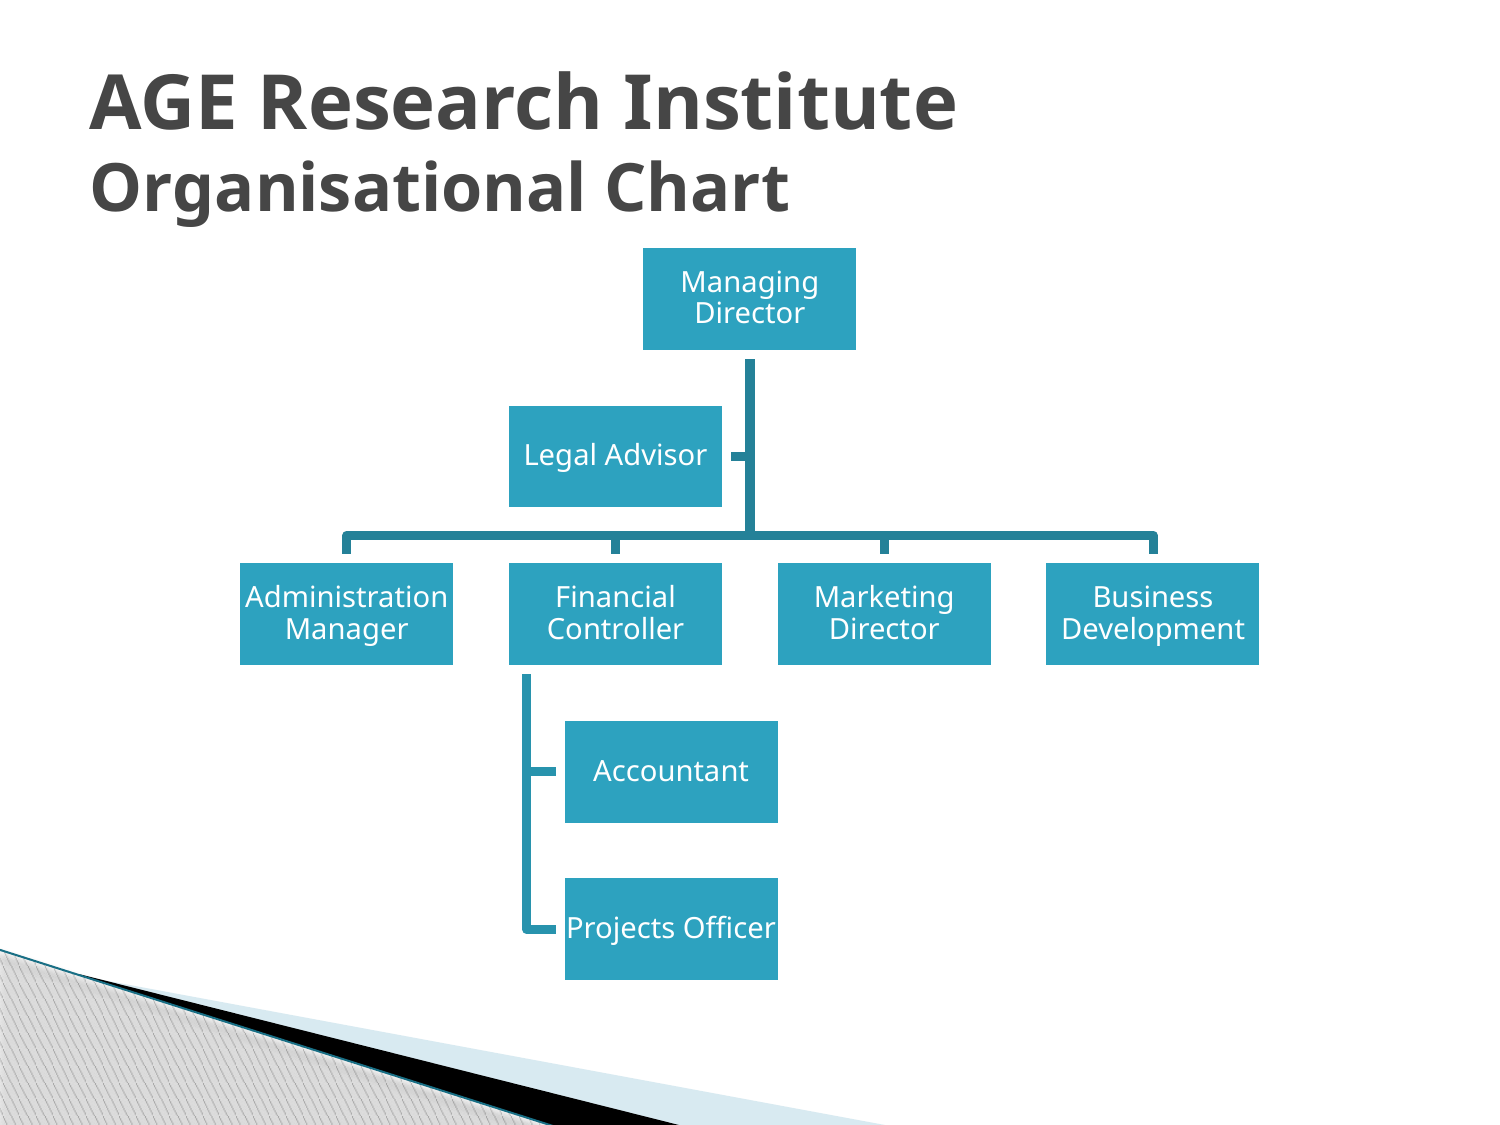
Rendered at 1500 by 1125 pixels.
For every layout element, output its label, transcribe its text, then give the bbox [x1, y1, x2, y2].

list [74, 242, 1426, 986]
title AGE Research Institute Organisational Chart [75, 45, 1425, 233]
